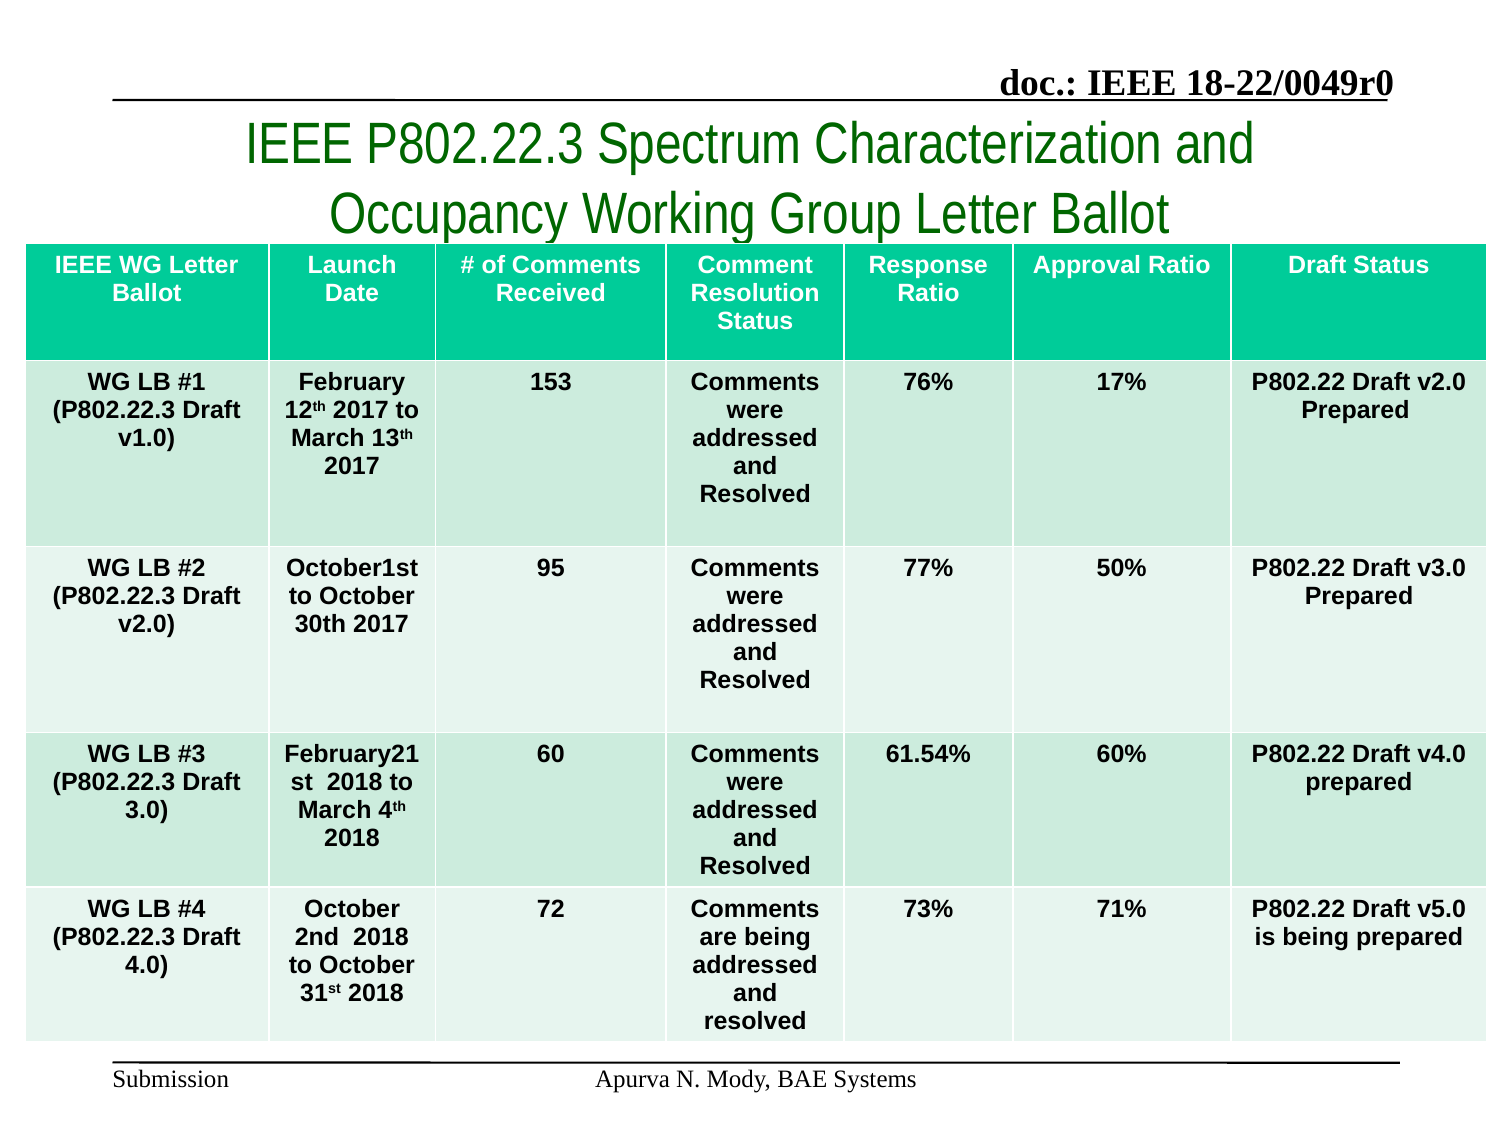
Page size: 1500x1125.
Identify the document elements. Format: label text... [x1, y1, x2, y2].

table_cell P802.22 Draft v4.0 prepared [1232, 733, 1486, 886]
table_header Launch Date [270, 244, 435, 360]
table_cell Comments were addressed and Resolved [667, 733, 843, 886]
table_cell 61.54% [845, 733, 1012, 886]
text_box IEEE P802.22.3 Spectrum Characterization and Occupancy Working Group Letter Ballot [112, 112, 1388, 238]
table_cell 60 [436, 733, 665, 886]
table_cell Comments are being addressed and resolved [667, 888, 843, 1041]
table_cell 72 [436, 888, 665, 1041]
table_cell Comments were addressed and Resolved [667, 361, 843, 546]
table_cell P802.22 Draft v3.0 Prepared [1232, 547, 1486, 732]
table_cell WG LB #3 (P802.22.3 Draft 3.0) [26, 733, 268, 886]
table_cell WG LB #1 (P802.22.3 Draft v1.0) [26, 361, 268, 546]
table_cell 71% [1014, 888, 1230, 1041]
table_cell 153 [436, 361, 665, 546]
table_cell 17% [1014, 361, 1230, 546]
table_header Response Ratio [845, 244, 1012, 360]
table_cell October1st to October 30th 2017 [270, 547, 435, 732]
table_header IEEE WG Letter Ballot [26, 244, 268, 360]
table_cell 50% [1014, 547, 1230, 732]
table_cell P802.22 Draft v5.0 is being prepared [1232, 888, 1486, 1041]
table_cell P802.22 Draft v2.0 Prepared [1232, 361, 1486, 546]
footer Apurva N. Mody, BAE Systems [593, 1061, 919, 1093]
table_cell WG LB #2 (P802.22.3 Draft v2.0) [26, 547, 268, 732]
table_header Approval Ratio [1014, 244, 1230, 360]
table_cell October 2nd 2018 to October 31st 2018 [270, 888, 435, 1041]
table_cell February21st 2018 to March 4th 2018 [270, 733, 435, 886]
table_header Draft Status [1232, 244, 1486, 360]
table_header # of Comments Received [436, 244, 665, 360]
table_cell 77% [845, 547, 1012, 732]
table_cell 73% [845, 888, 1012, 1041]
table_cell 76% [845, 361, 1012, 546]
table_cell 95 [436, 547, 665, 732]
table_header Comment Resolution Status [667, 244, 843, 360]
table_cell 60% [1014, 733, 1230, 886]
table_cell Comments were addressed and Resolved [667, 547, 843, 732]
table_cell WG LB #4 (P802.22.3 Draft 4.0) [26, 888, 268, 1041]
table_cell February 12th 2017 to March 13th 2017 [270, 361, 435, 546]
